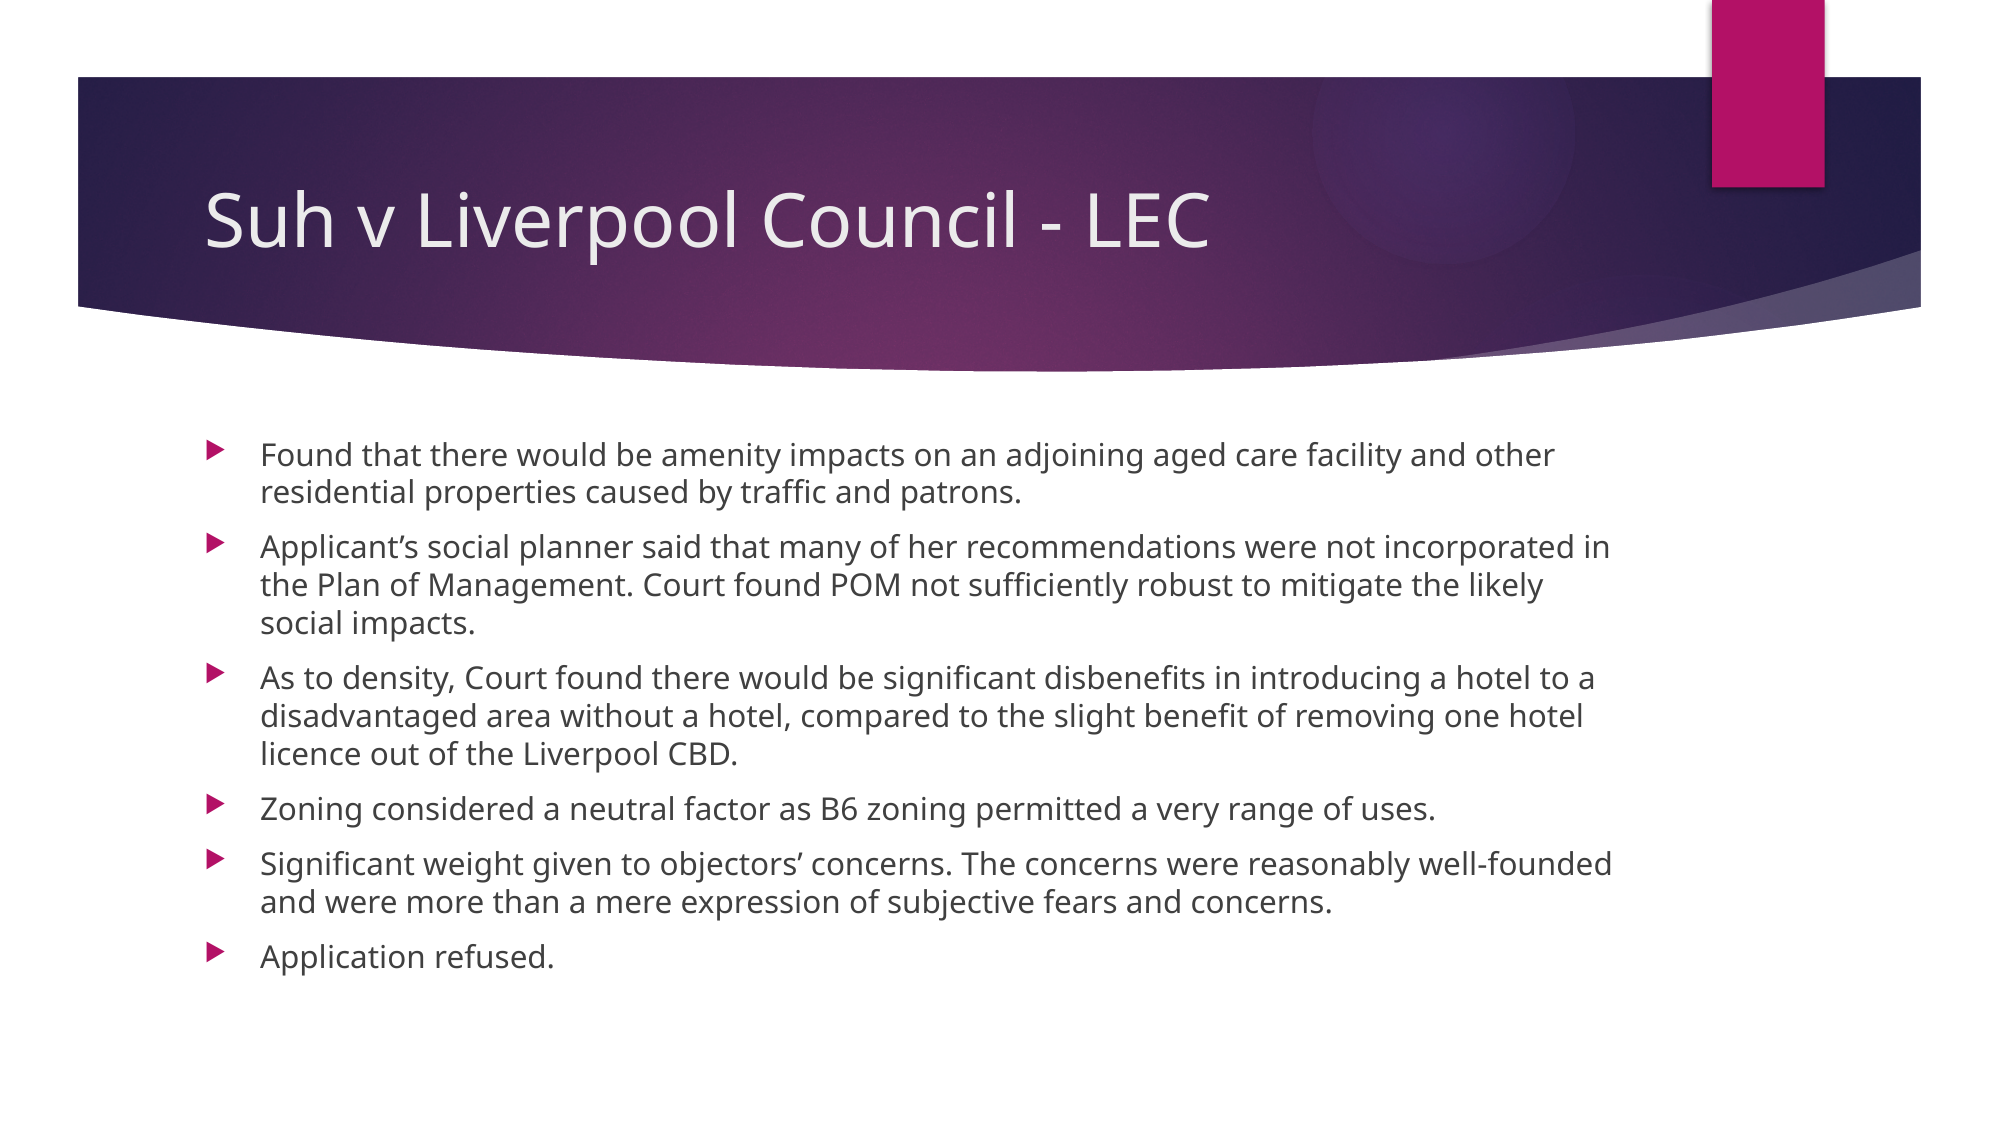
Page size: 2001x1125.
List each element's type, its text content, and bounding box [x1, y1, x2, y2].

list Found that there would be amenity impacts on an adjoining aged care facility and other residential properties caused by traffic and patrons. Applicant’s social planner said that many of her recommendations were not incorporated in the Plan of Management. Court found POM not sufficiently robust to mitigate the likely social impacts. As to density, Court found there would be significant disbenefits in introducing a hotel to a disadvantaged area without a hotel, compared to the slight benefit of removing one hotel licence out of the Liverpool CBD. Zoning considered a neutral factor as B6 zoning permitted a very range of uses. Significant weight given to objectors’ concerns. The concerns were reasonably well-founded and were more than a mere expression of subjective fears and concerns. Application refused. [189, 427, 1638, 988]
title Suh v Liverpool Council - LEC [189, 159, 1627, 276]
